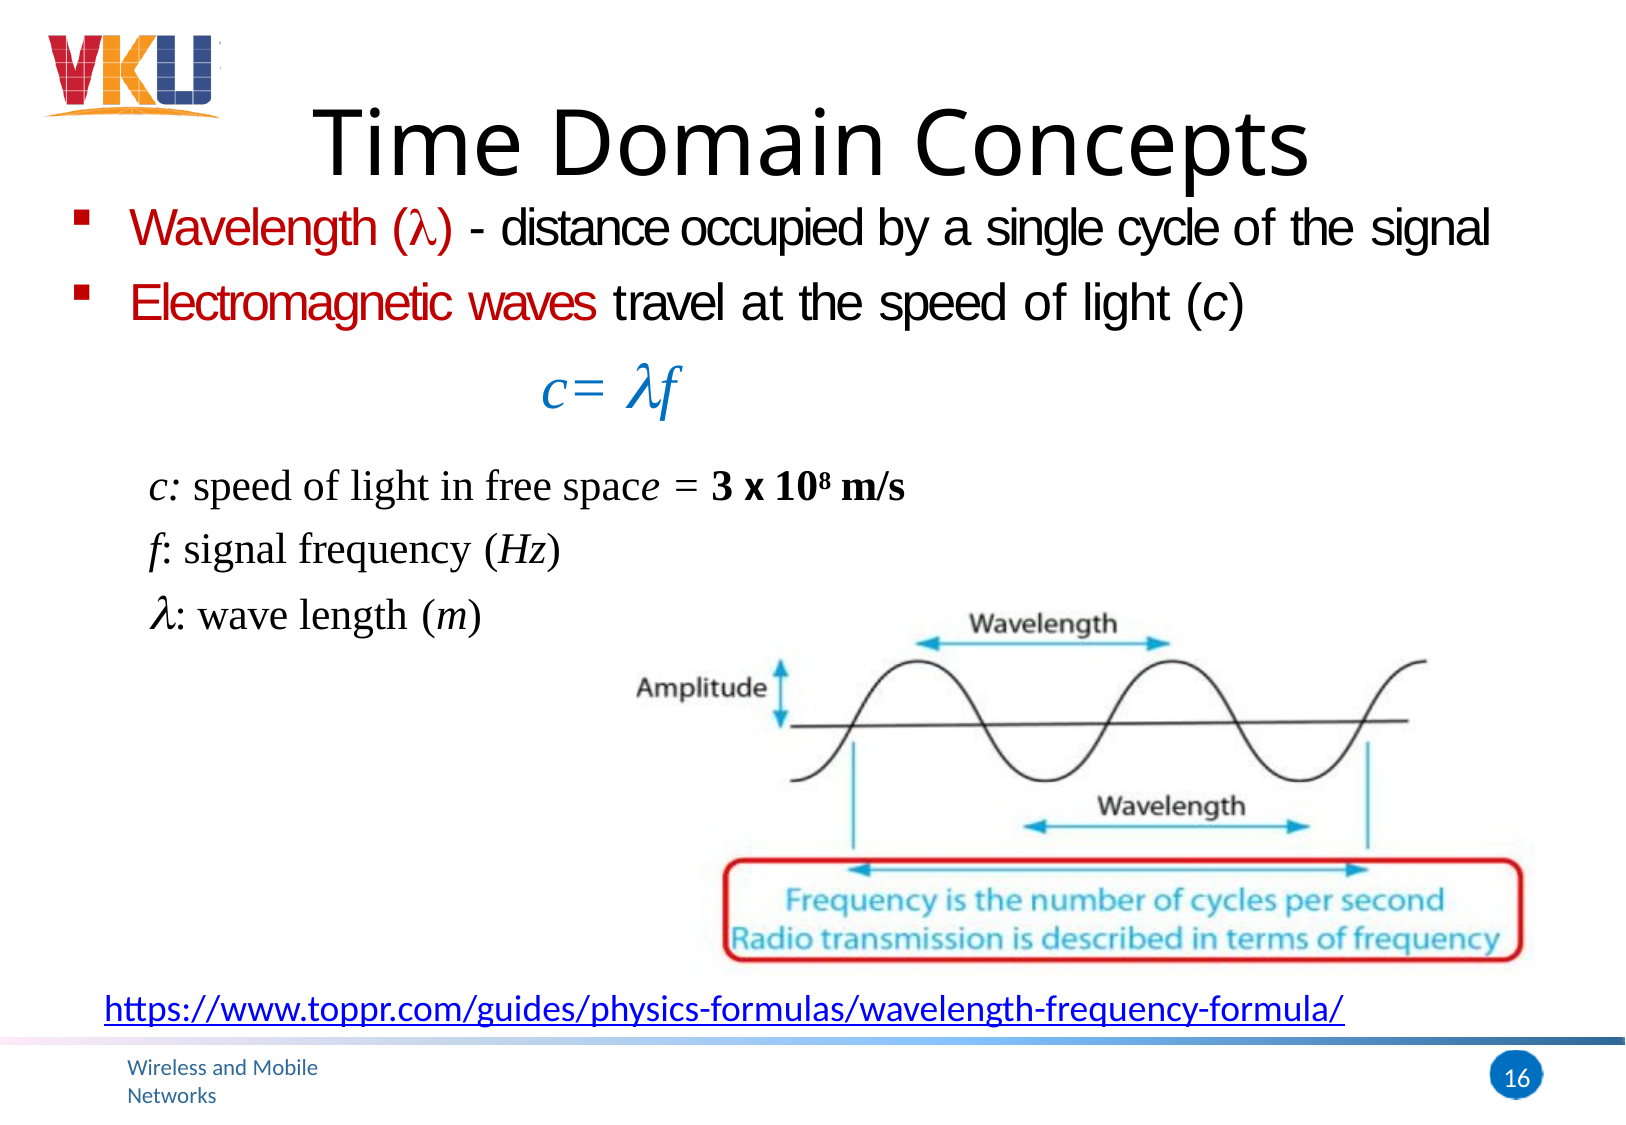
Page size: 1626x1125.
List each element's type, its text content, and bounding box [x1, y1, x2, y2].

title Time Domain Concepts [81, 45, 1544, 233]
text_box [635, 611, 1536, 977]
picture [32, 21, 228, 129]
text_box https://www.toppr.com/guides/physics-formulas/wavelength-frequency-formula/ [89, 976, 1451, 1036]
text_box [0, 1037, 1625, 1101]
text_box Wavelength () - distance occupied by a single cycle of the signal Electromagnetic waves travel at the speed of light (c) c= f c: speed of light in free space = 3 x 108 m/s f: signal frequency (Hz) : wave length (m) [56, 177, 1585, 639]
